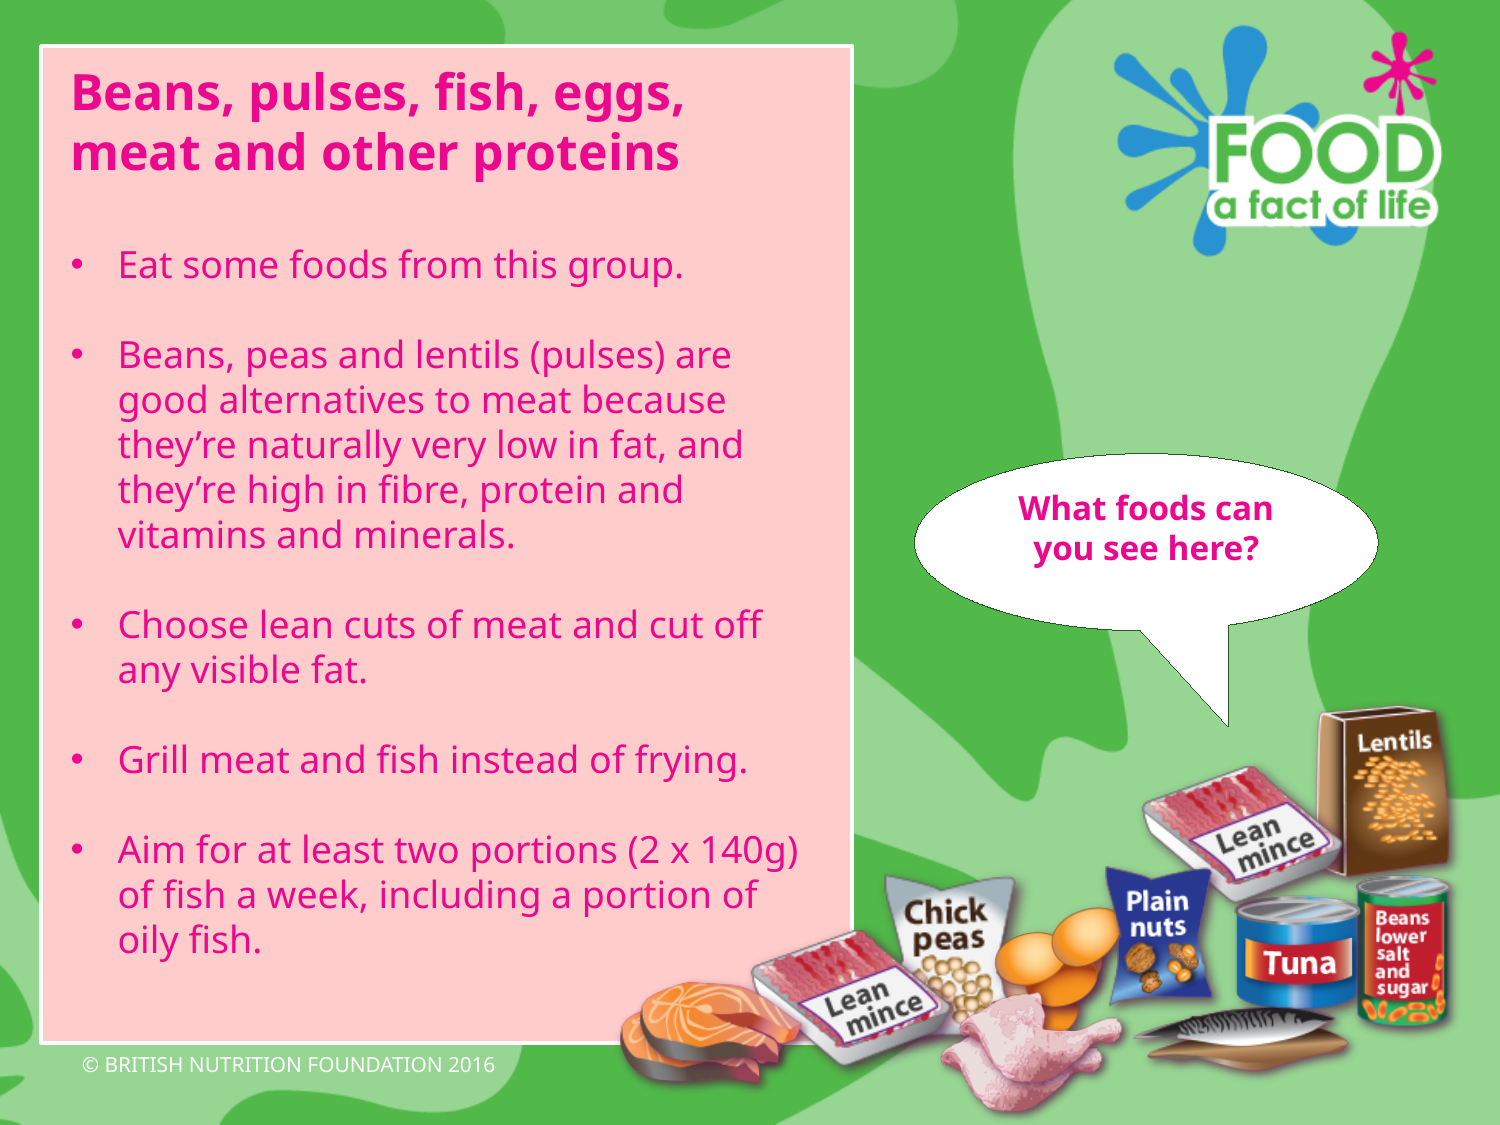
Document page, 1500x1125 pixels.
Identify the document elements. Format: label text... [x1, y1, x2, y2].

text_box What foods can you see here? [914, 453, 1379, 688]
list Beans, pulses, fish, eggs, meat and other proteins Eat some foods from this group. Beans, peas and lentils (pulses) are good alternatives to meat because they’re naturally very low in fat, and they’re high in fibre, protein and vitamins and minerals. Choose lean cuts of meat and cut off any visible fat. Grill meat and fish instead of frying. Aim for at least two portions (2 x 140g) of fish a week, including a portion of oily fish. [39, 44, 854, 1045]
picture [0, 0, 1500, 1125]
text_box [625, 690, 1474, 1114]
